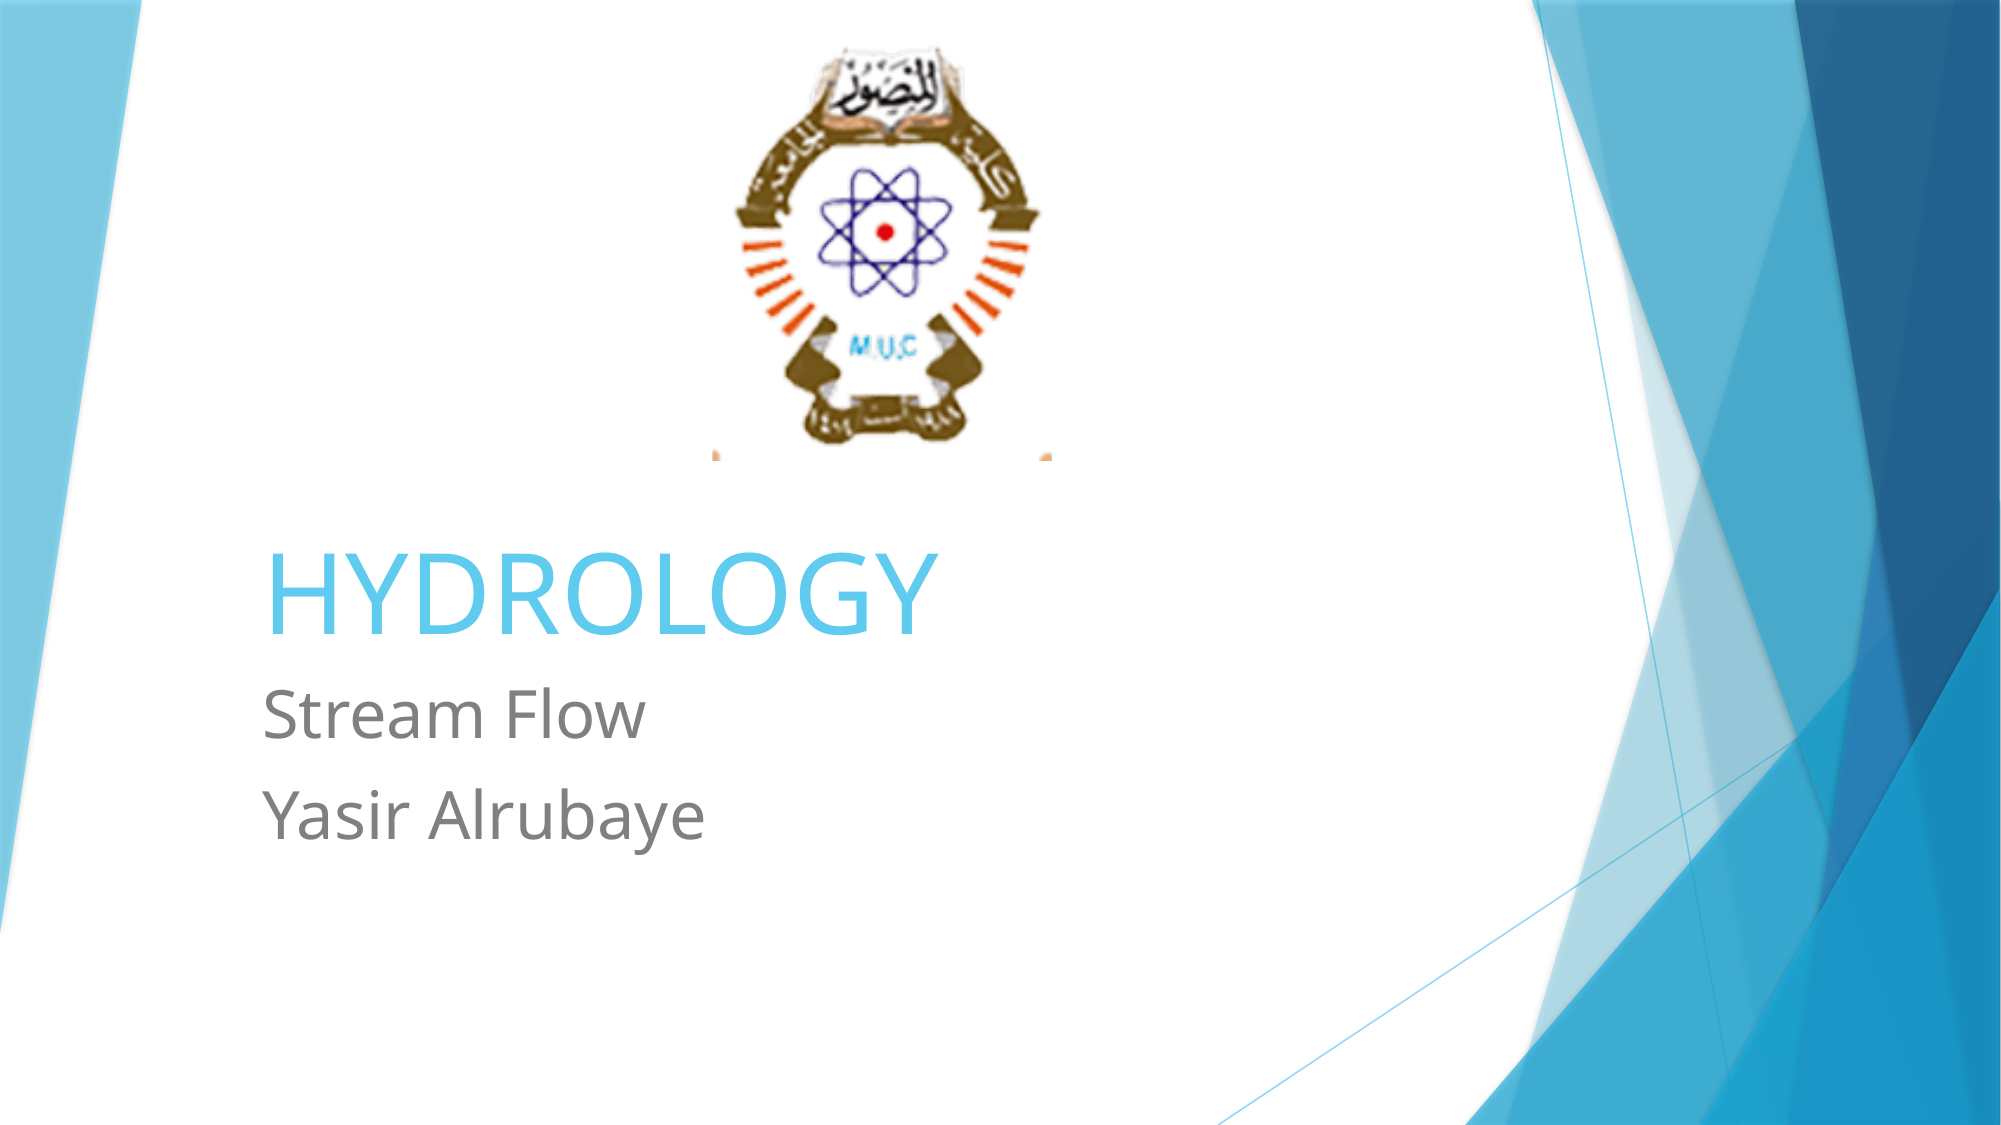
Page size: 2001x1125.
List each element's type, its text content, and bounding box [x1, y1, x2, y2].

title HYDROLOGY [247, 394, 1522, 664]
picture [671, 32, 1098, 461]
subtitle Stream Flow Yasir Alrubaye [247, 664, 1522, 845]
